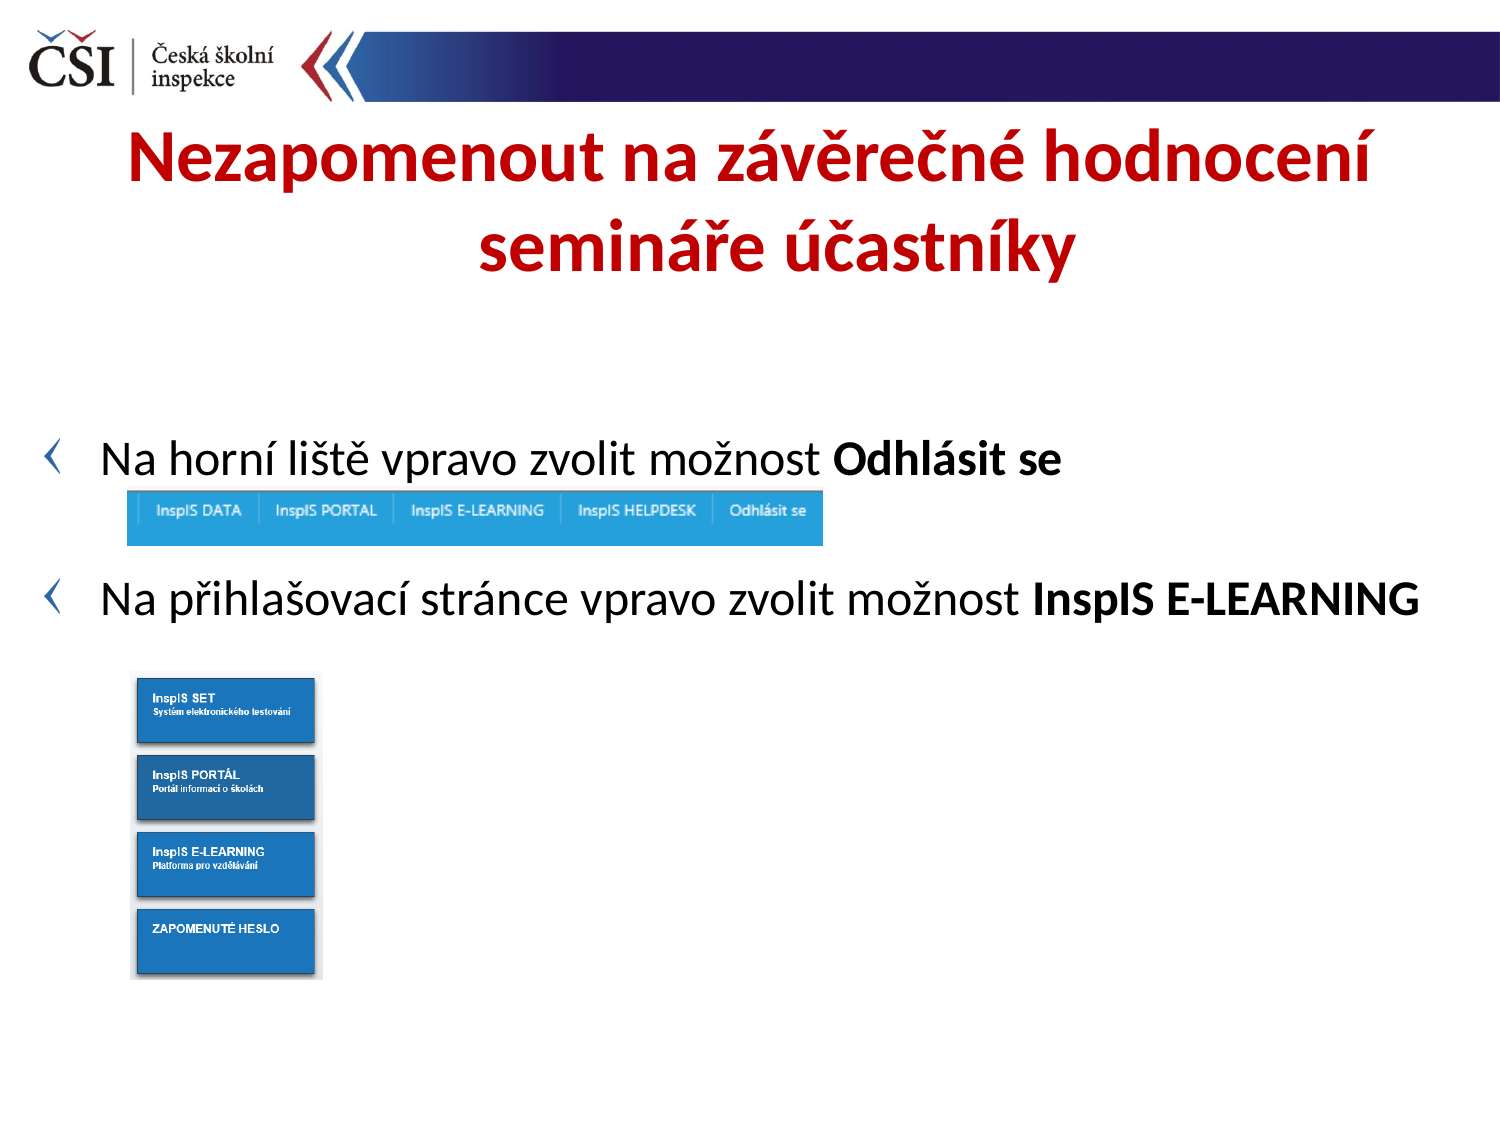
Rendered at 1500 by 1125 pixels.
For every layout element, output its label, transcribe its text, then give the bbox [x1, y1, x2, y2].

picture [126, 486, 823, 547]
picture [44, 438, 60, 474]
list Na horní liště vpravo zvolit možnost Odhlásit se Na přihlašovací stránce vpravo zvolit možnost InspIS E-LEARNING [29, 302, 1471, 1099]
list Nezapomenout na závěrečné hodnocení semináře účastníky [29, 125, 1471, 268]
picture [130, 670, 324, 980]
picture [44, 578, 60, 614]
picture [29, 30, 1500, 102]
